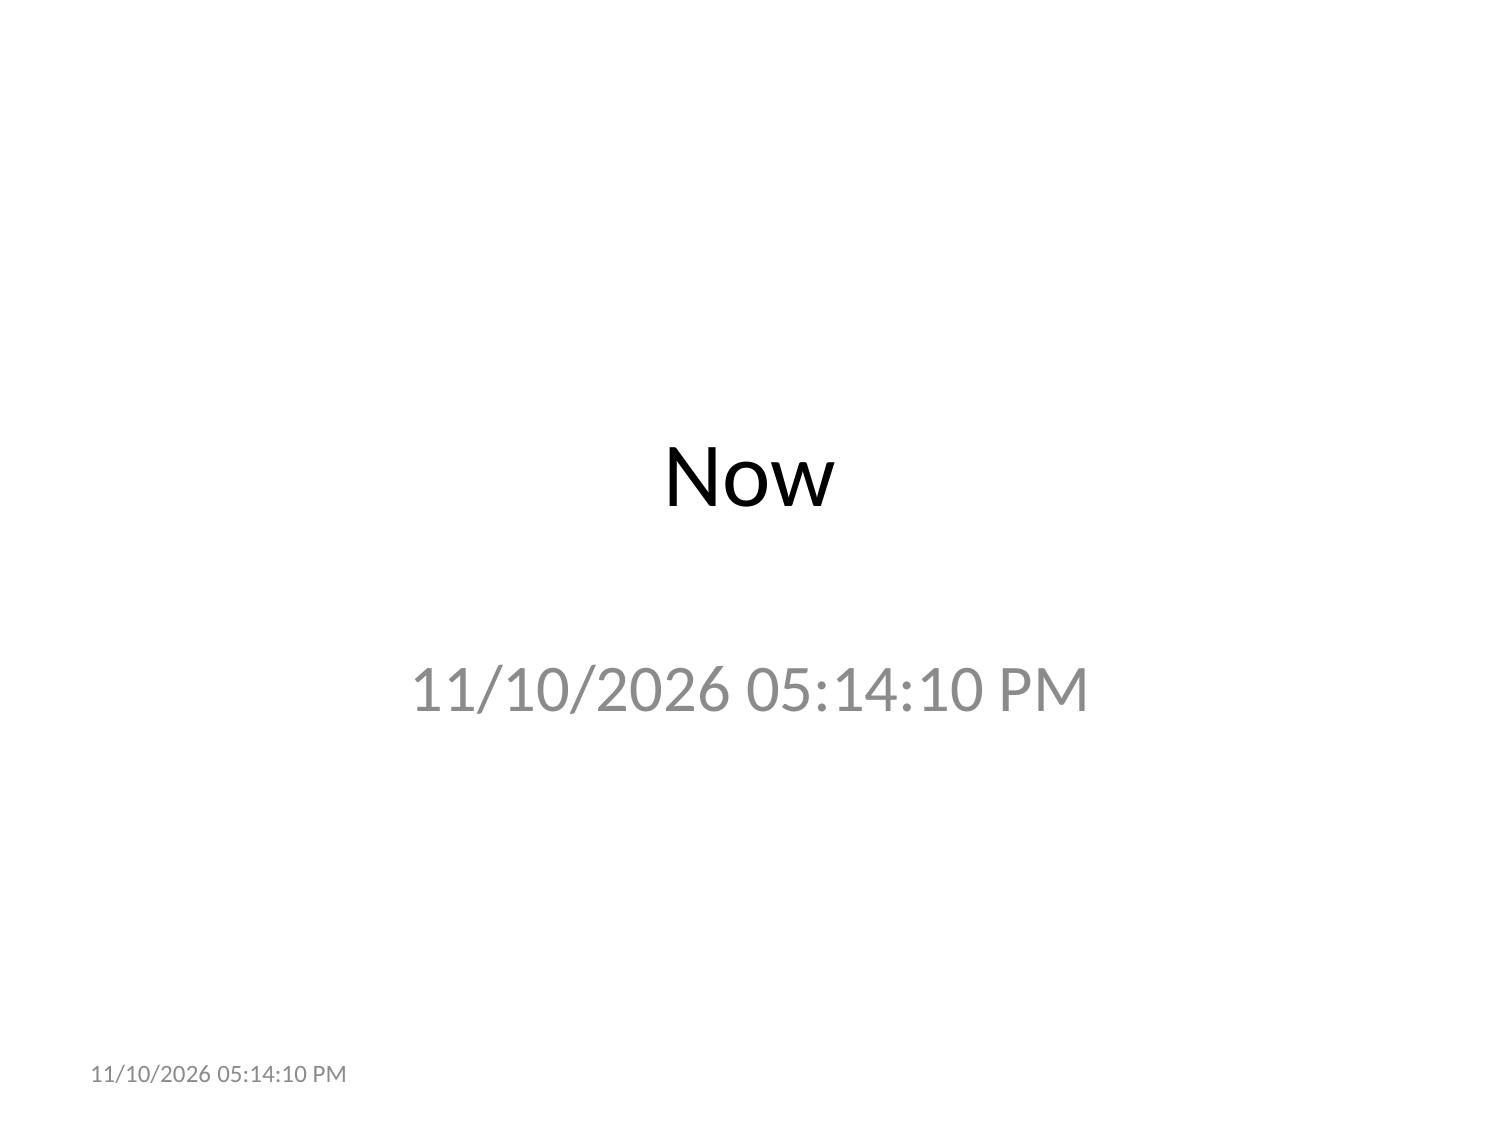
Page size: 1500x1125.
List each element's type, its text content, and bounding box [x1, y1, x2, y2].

subtitle 2011-12-19 10:20:04 AM [225, 637, 1275, 925]
title Now [112, 349, 1388, 591]
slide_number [75, 1042, 425, 1103]
